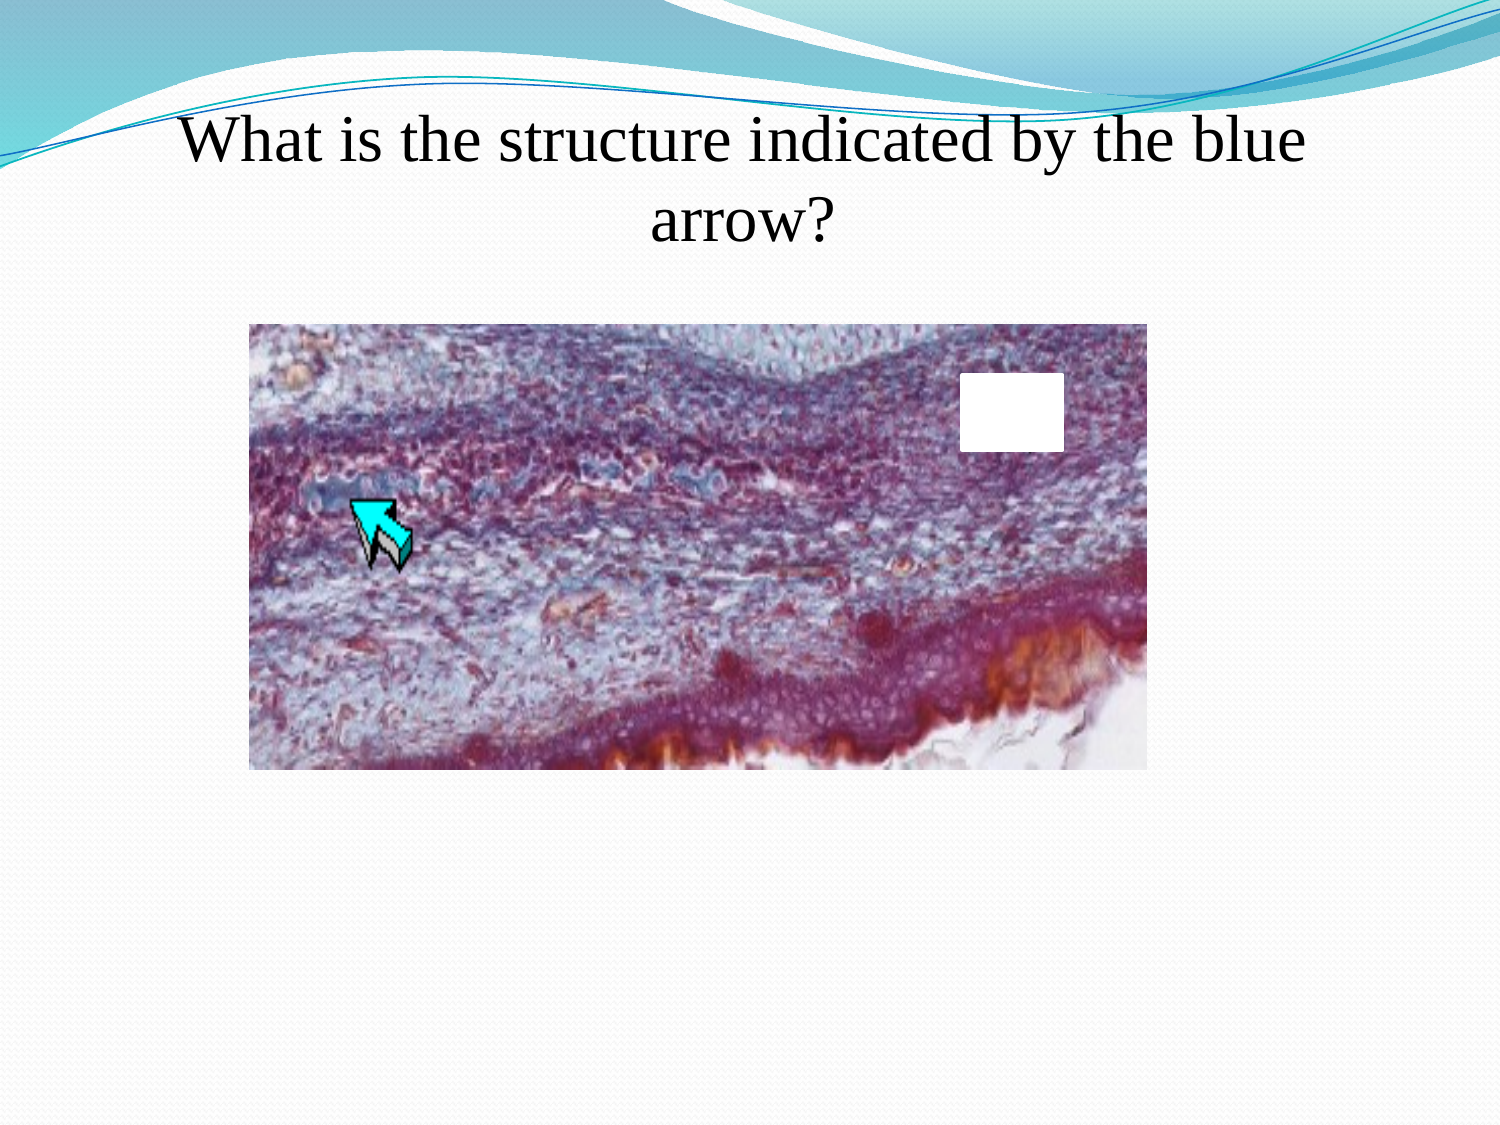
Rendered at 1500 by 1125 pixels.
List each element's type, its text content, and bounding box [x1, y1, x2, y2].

text_box What is the structure indicated by the blue arrow? [74, 87, 1413, 263]
picture [249, 324, 1147, 770]
